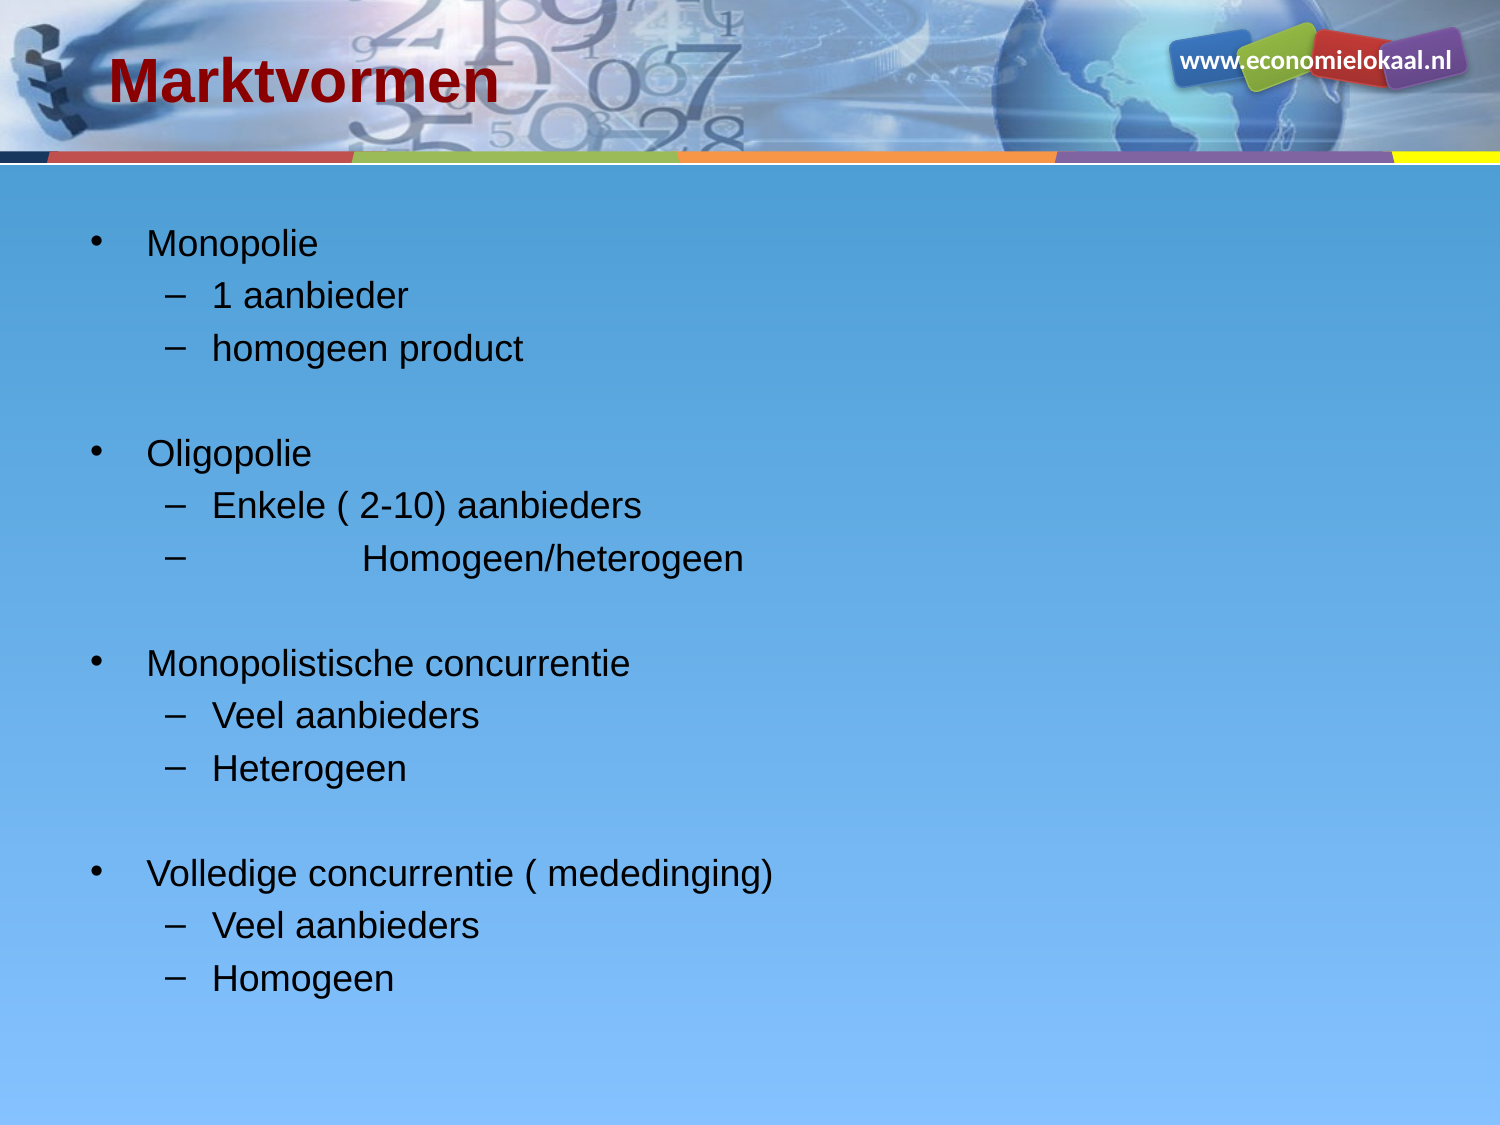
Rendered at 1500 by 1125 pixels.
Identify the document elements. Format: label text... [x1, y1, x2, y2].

picture [0, 0, 1500, 151]
title Marktvormen [93, 34, 1121, 120]
list Monopolie 1 aanbieder homogeen product Oligopolie Enkele ( 2-10) aanbieders Homogeen/heterogeen Monopolistische concurrentie Veel aanbieders Heterogeen Volledige concurrentie ( mededinging) Veel aanbieders Homogeen [74, 210, 1426, 1055]
